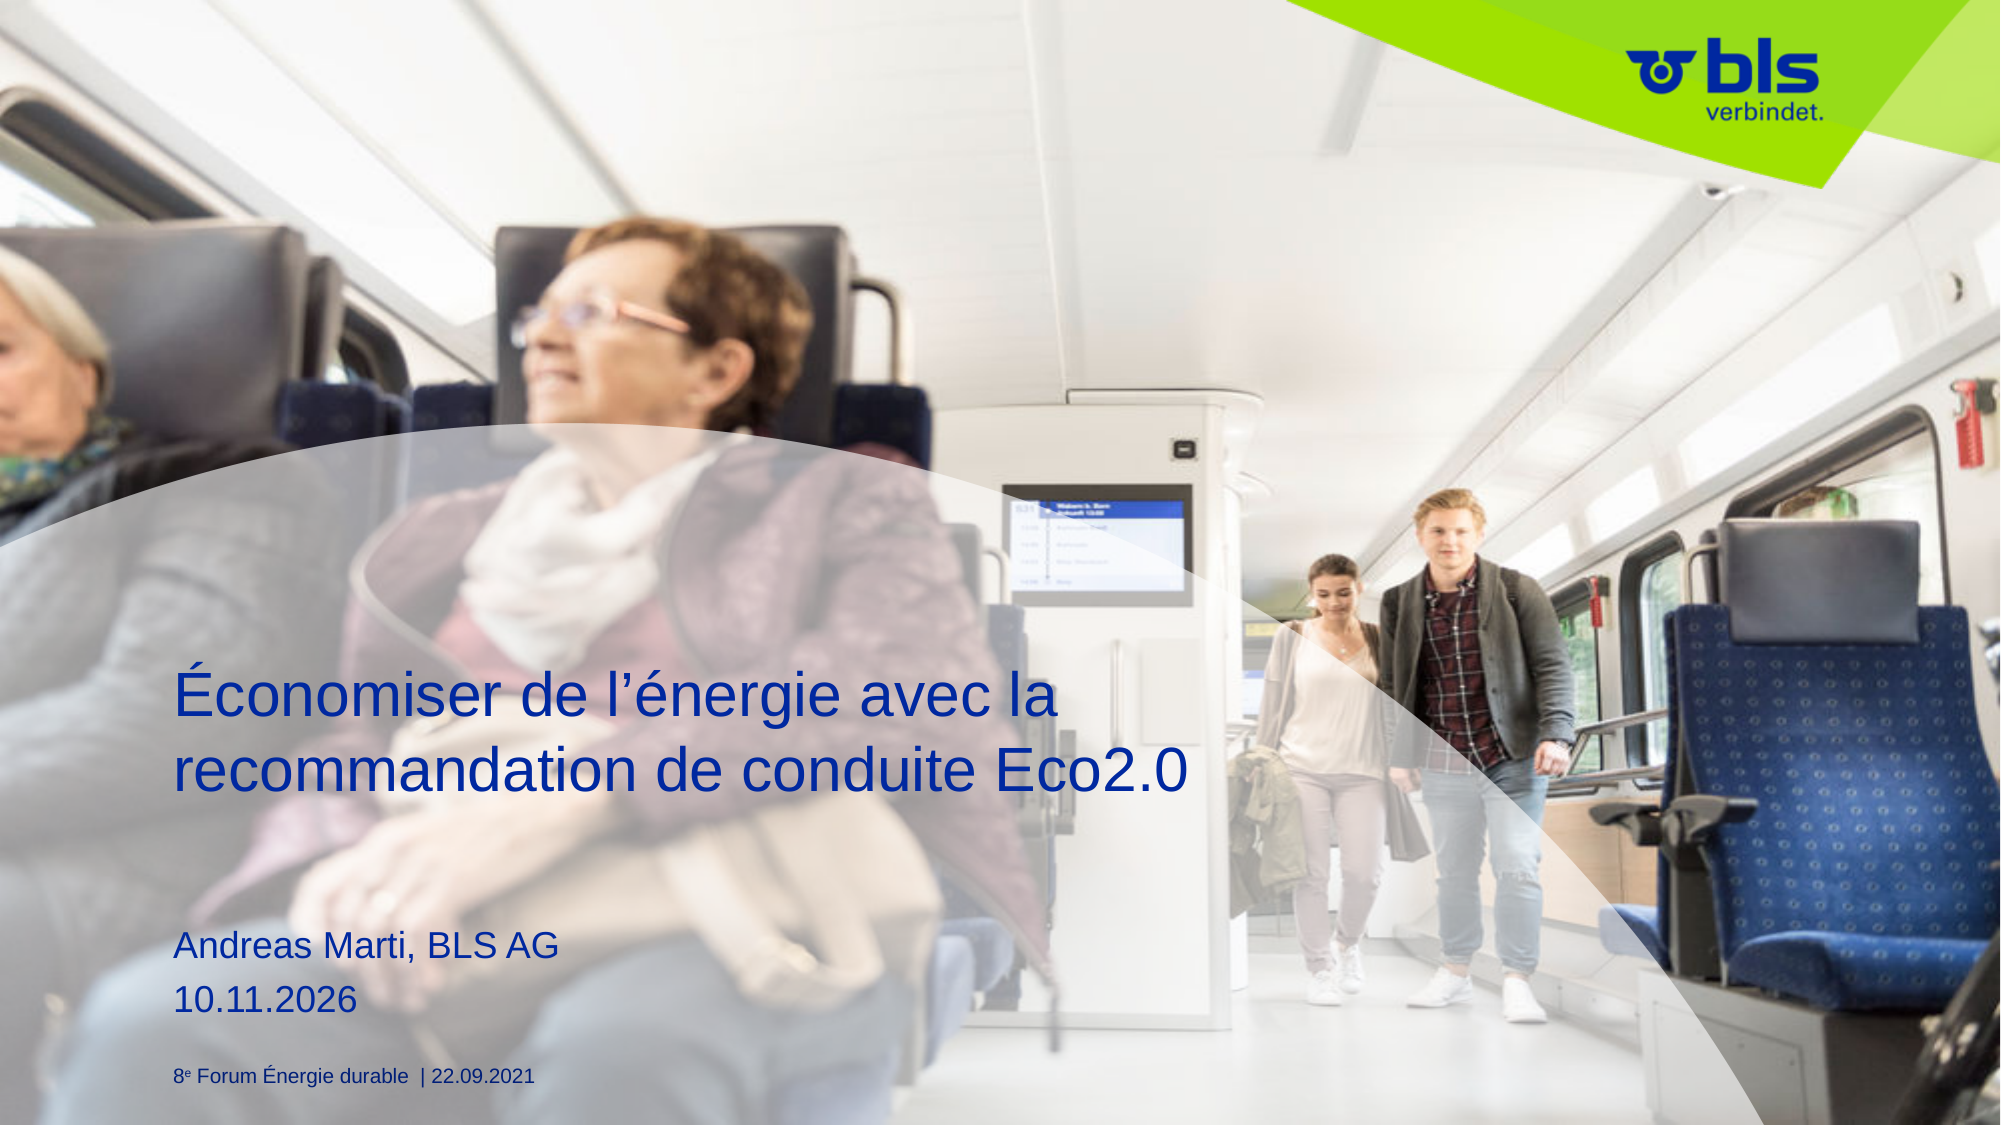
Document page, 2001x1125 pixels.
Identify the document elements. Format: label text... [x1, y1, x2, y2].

title Économiser de l’énergie avec la recommandation de conduite Eco2.0 [173, 653, 1262, 879]
subtitle Andreas Marti, BLS AG 21.09.2021 [173, 921, 1252, 1022]
footer 8e Forum Énergie durable | 22.09.2021 [173, 1062, 807, 1091]
picture [0, 0, 2001, 1125]
